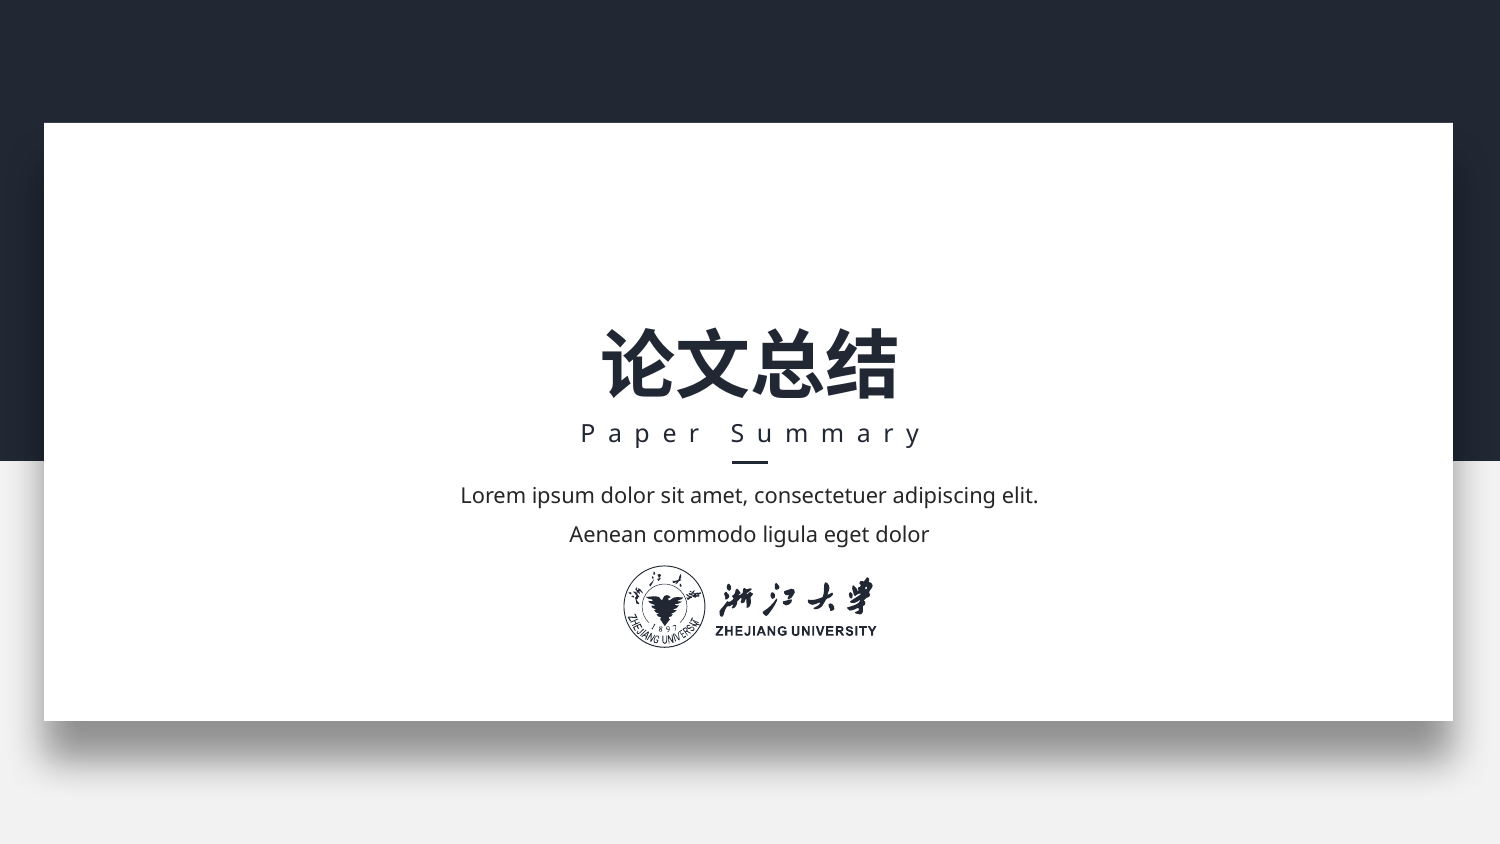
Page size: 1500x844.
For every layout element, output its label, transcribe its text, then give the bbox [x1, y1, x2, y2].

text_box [623, 565, 877, 648]
text_box Paper Summary [565, 410, 935, 456]
text_box Lorem ipsum dolor sit amet, consectetuer adipiscing elit. Aenean commodo ligula eget dolor [431, 461, 1068, 555]
text_box [0, 0, 1500, 462]
text_box 论文总结 [585, 309, 915, 410]
text_box [43, 122, 1454, 722]
